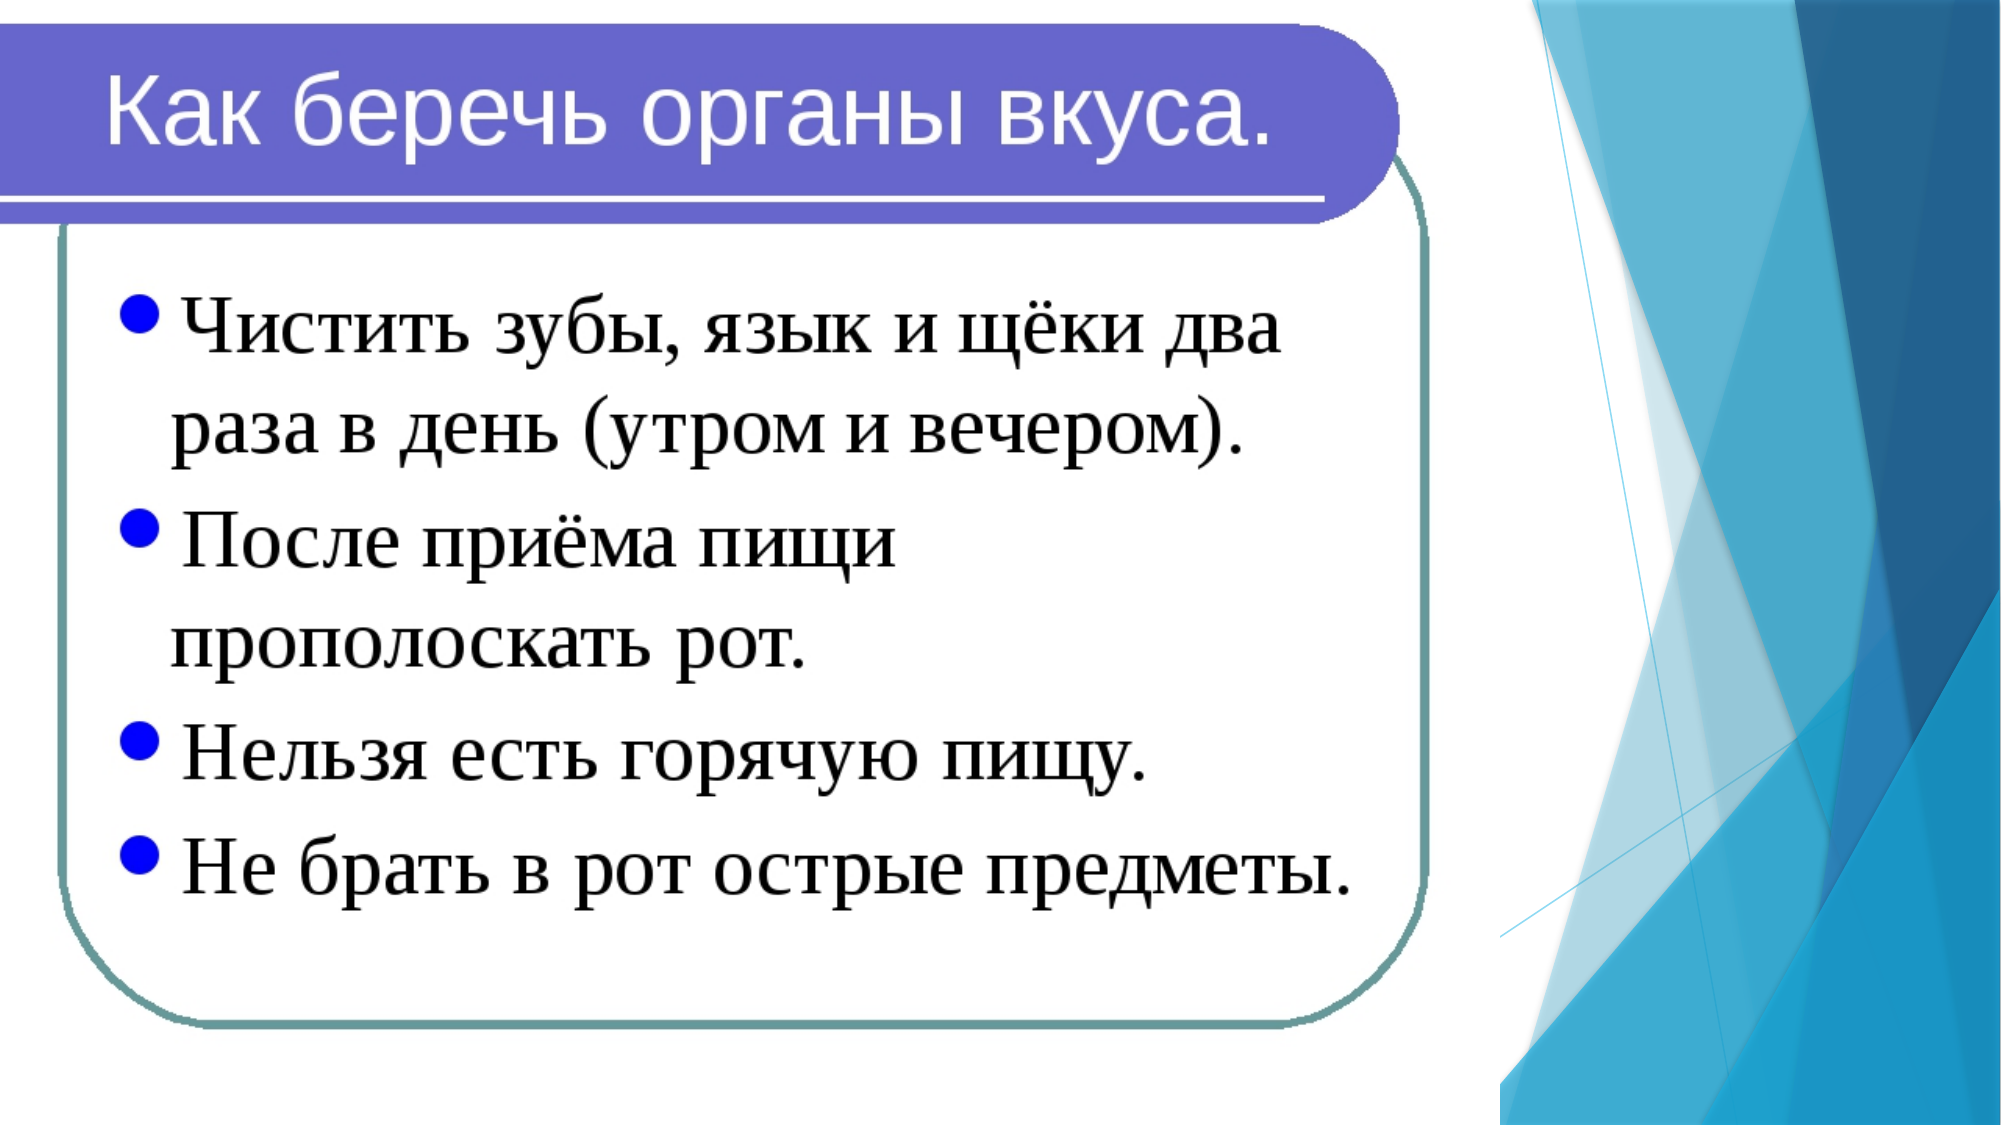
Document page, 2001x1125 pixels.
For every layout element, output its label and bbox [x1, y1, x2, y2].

picture [0, 0, 1501, 1125]
